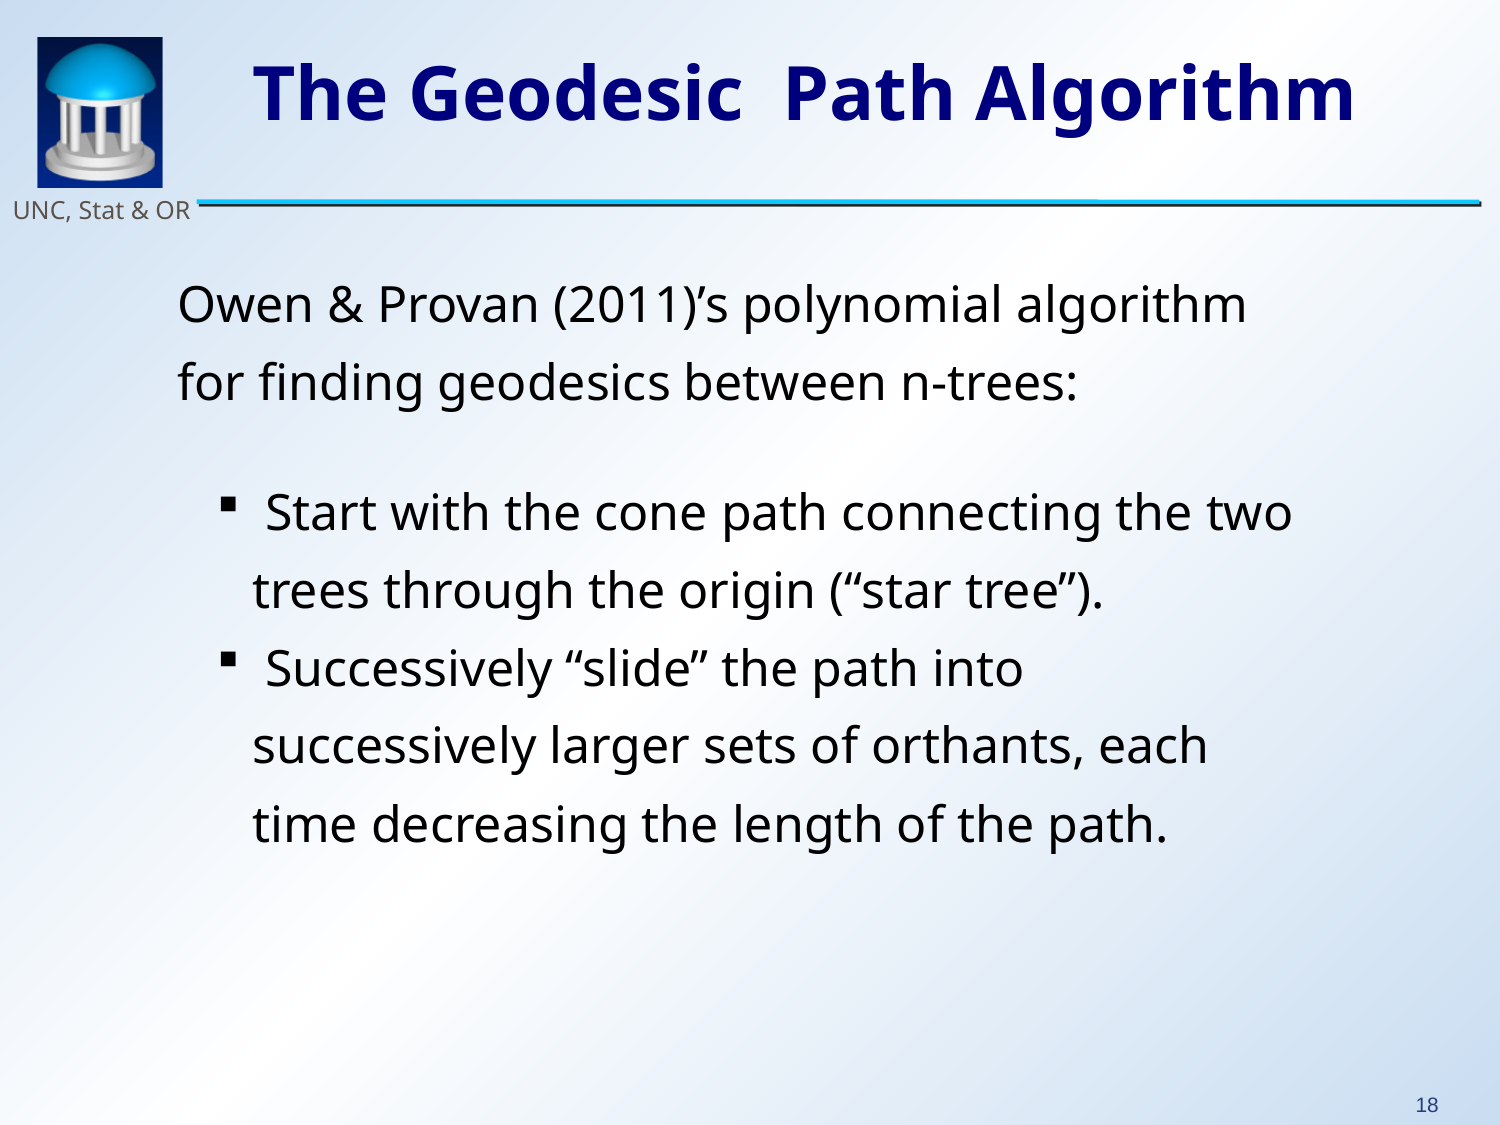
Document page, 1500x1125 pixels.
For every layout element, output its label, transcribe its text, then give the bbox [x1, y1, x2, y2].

title The Geodesic Path Algorithm [224, 24, 1386, 156]
text_box Owen & Provan (2011)’s polynomial algorithm for finding geodesics between n-trees: Start with the cone path connecting the two trees through the origin (“star tree”). Successively “slide” the path into successively larger sets of orthants, each time decreasing the length of the path. [87, 247, 1338, 860]
